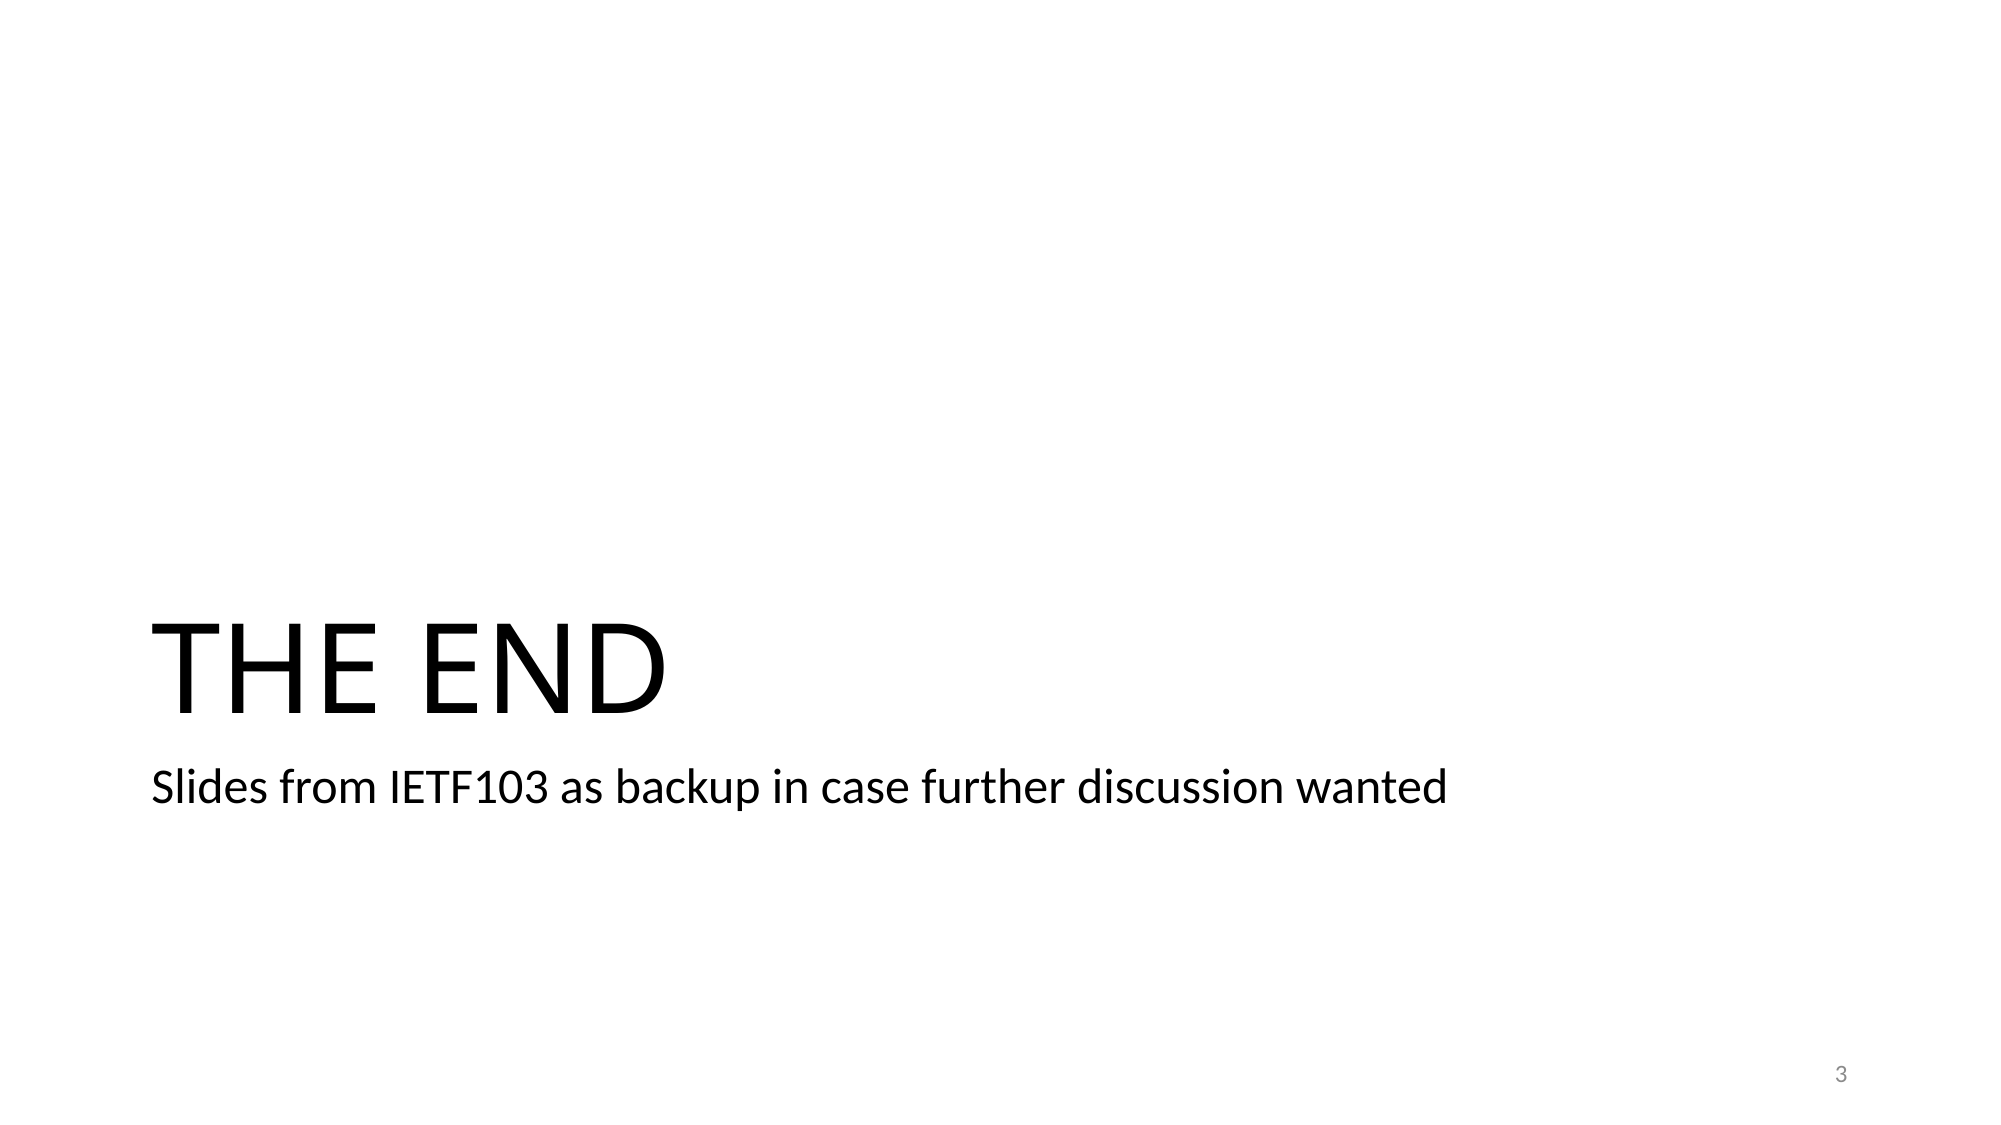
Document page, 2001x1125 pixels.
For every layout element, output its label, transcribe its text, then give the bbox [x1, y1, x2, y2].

title THE END [136, 280, 1862, 749]
list Slides from IETF103 as backup in case further discussion wanted [136, 752, 1862, 999]
slide_number 3 [1412, 1042, 1863, 1103]
